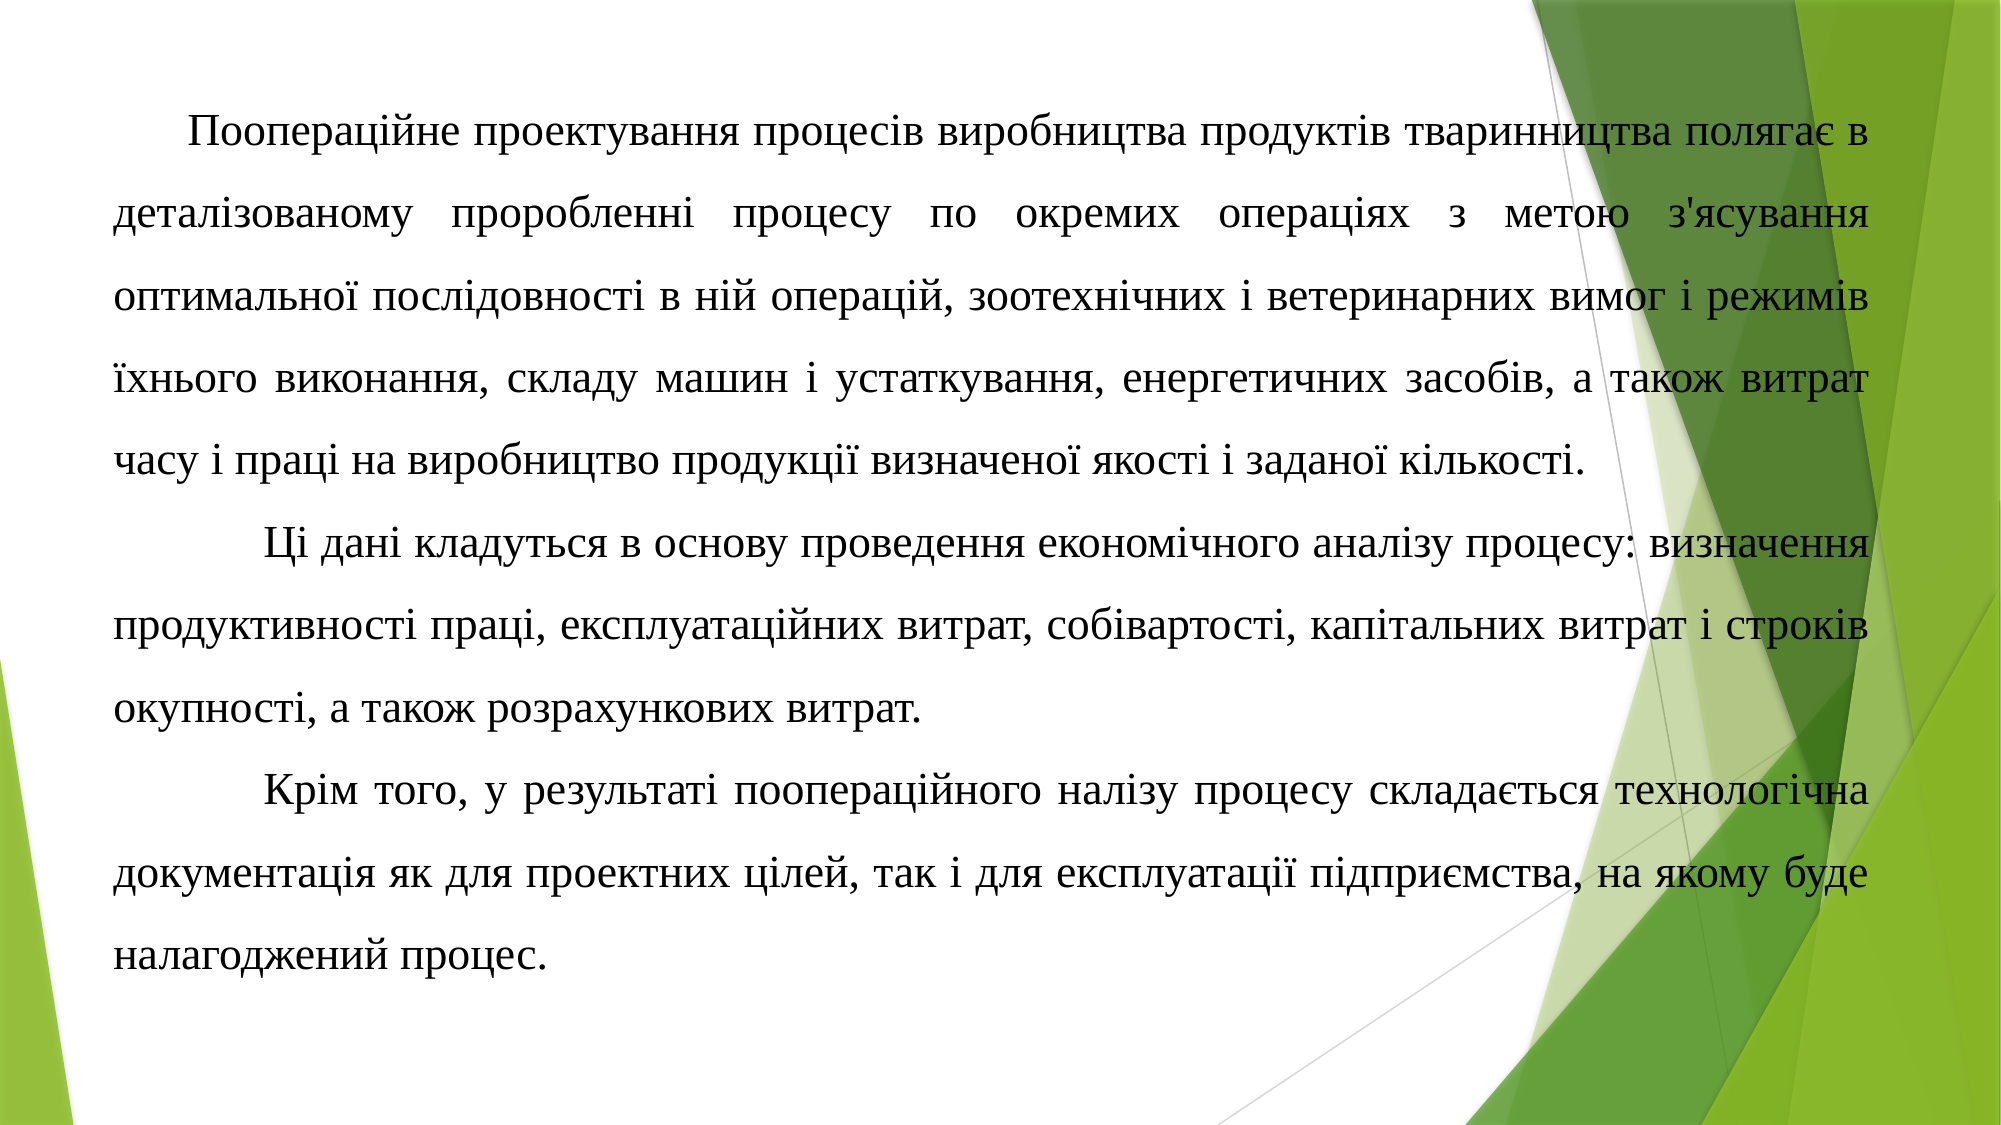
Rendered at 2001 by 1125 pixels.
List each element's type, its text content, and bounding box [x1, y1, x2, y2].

text_box Поопераційне проектування процесів виробництва продуктів тваринництва полягає в деталізованому проробленні процесу по окремих операціях з метою з'ясування оптимальної послідовності в ній операцій, зоотехнічних і ветеринарних вимог і режимів їхнього виконання, складу машин і устаткування, енергетичних засобів, а також витрат часу і праці на виробництво продукції визначеної якості і заданої кількості. Ці дані кладуться в основу проведення економічного аналізу процесу: визначення продуктивності праці, експлуатаційних витрат, собівартості, капітальних витрат і строків окупності, а також розрахункових витрат. Крім того, у результаті поопераційного налізу процесу складається технологічна документація як для проектних цілей, так і для експлуатації підприємства, на якому буде налагоджений процес. [98, 64, 1886, 987]
